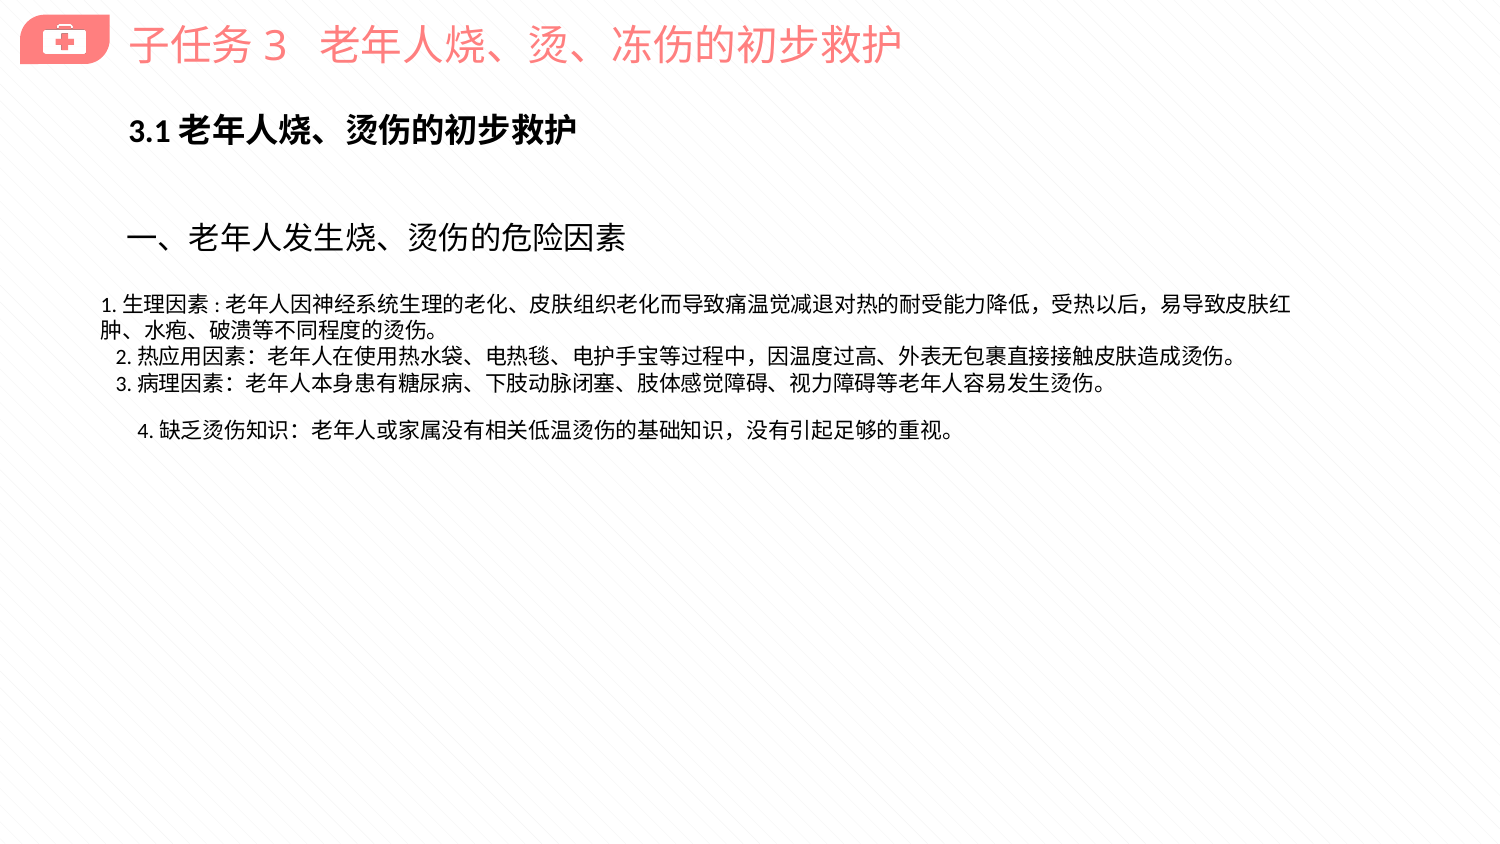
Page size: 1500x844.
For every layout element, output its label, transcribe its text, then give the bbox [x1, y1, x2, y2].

text_box 一、老年人发生烧、烫伤的危险因素 [111, 210, 945, 263]
text_box 3.1老年人烧、烫伤的初步救护 [113, 102, 947, 157]
text_box 1.生理因素:老年人因神经系统生理的老化、皮肤组织老化而导致痛温觉减退对热的耐受能力降低，受热以后，易导致皮肤红肿、水疱、破溃等不同程度的烫伤。 2.热应用因素：老年人在使用热水袋、电热毯、电护手宝等过程中，因温度过高、外表无包裹直接接触皮肤造成烫伤。 3.病理因素：老年人本身患有糖尿病、下肢动脉闭塞、肢体感觉障碍、视力障碍等老年人容易发生烫伤。 4.缺乏烫伤知识：老年人或家属没有相关低温烫伤的基础知识，没有引起足够的重视。 [85, 283, 1323, 450]
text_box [19, 11, 944, 78]
